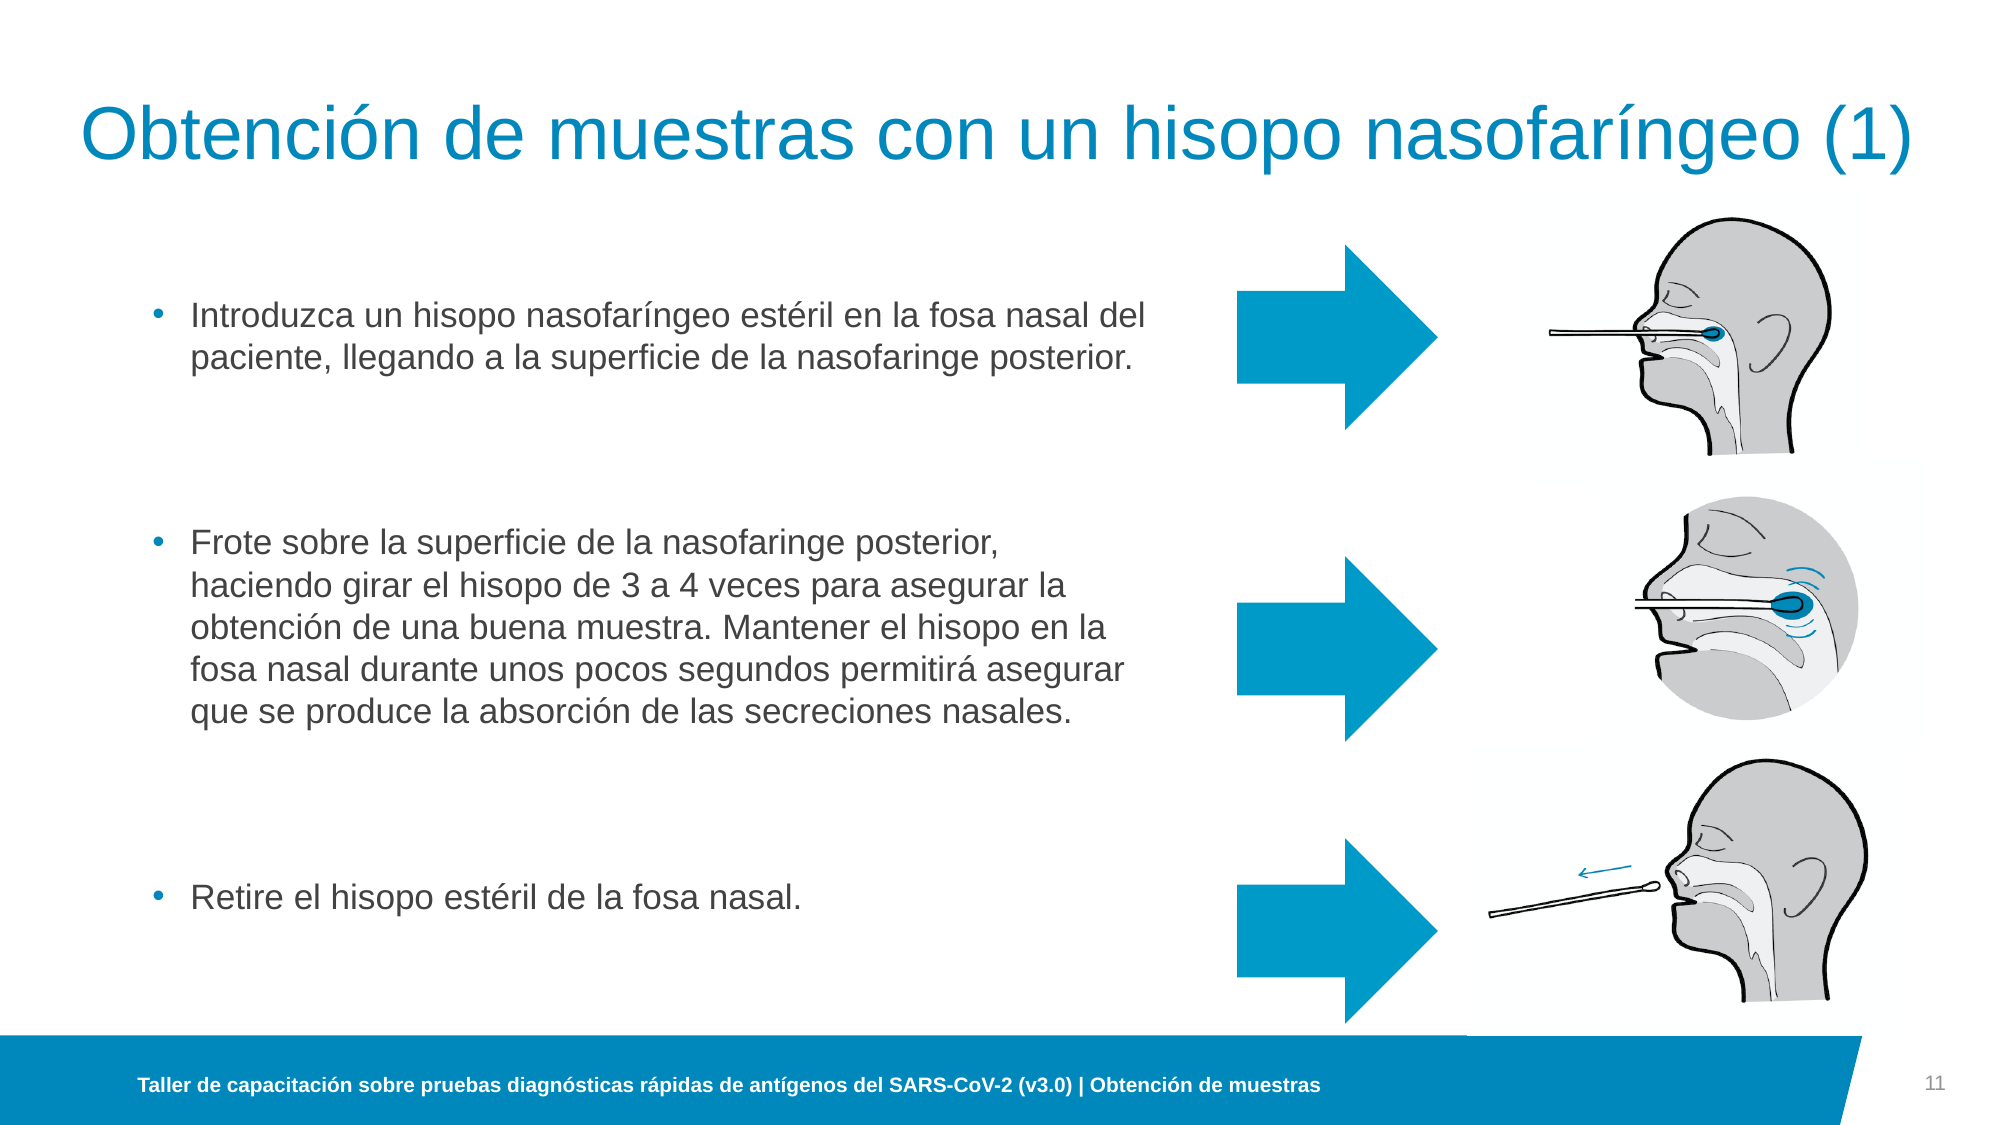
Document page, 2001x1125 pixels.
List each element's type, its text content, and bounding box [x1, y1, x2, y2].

text_box [1237, 838, 1438, 1024]
text_box [1237, 556, 1438, 742]
title Obtención de muestras con un hisopo nasofaríngeo (1) [80, 21, 1920, 176]
slide_number 11 [1862, 1035, 1947, 1125]
footer Taller de capacitación sobre pruebas diagnósticas rápidas de antígenos del SARS-CoV-2 (v3.0) | Obtención de muestras [137, 1042, 1338, 1125]
picture [1467, 190, 1925, 1036]
text_box [1237, 244, 1438, 431]
list Introduzca un hisopo nasofaríngeo estéril en la fosa nasal del paciente, llegando a la superficie de la nasofaringe posterior. Frote sobre la superficie de la nasofaringe posterior, haciendo girar el hisopo de 3 a 4 veces para asegurar la obtención de una buena muestra. Mantener el hisopo en la fosa nasal durante unos pocos segundos permitirá asegurar que se produce la absorción de las secreciones nasales. Retire el hisopo estéril de la fosa nasal. [137, 284, 1167, 975]
